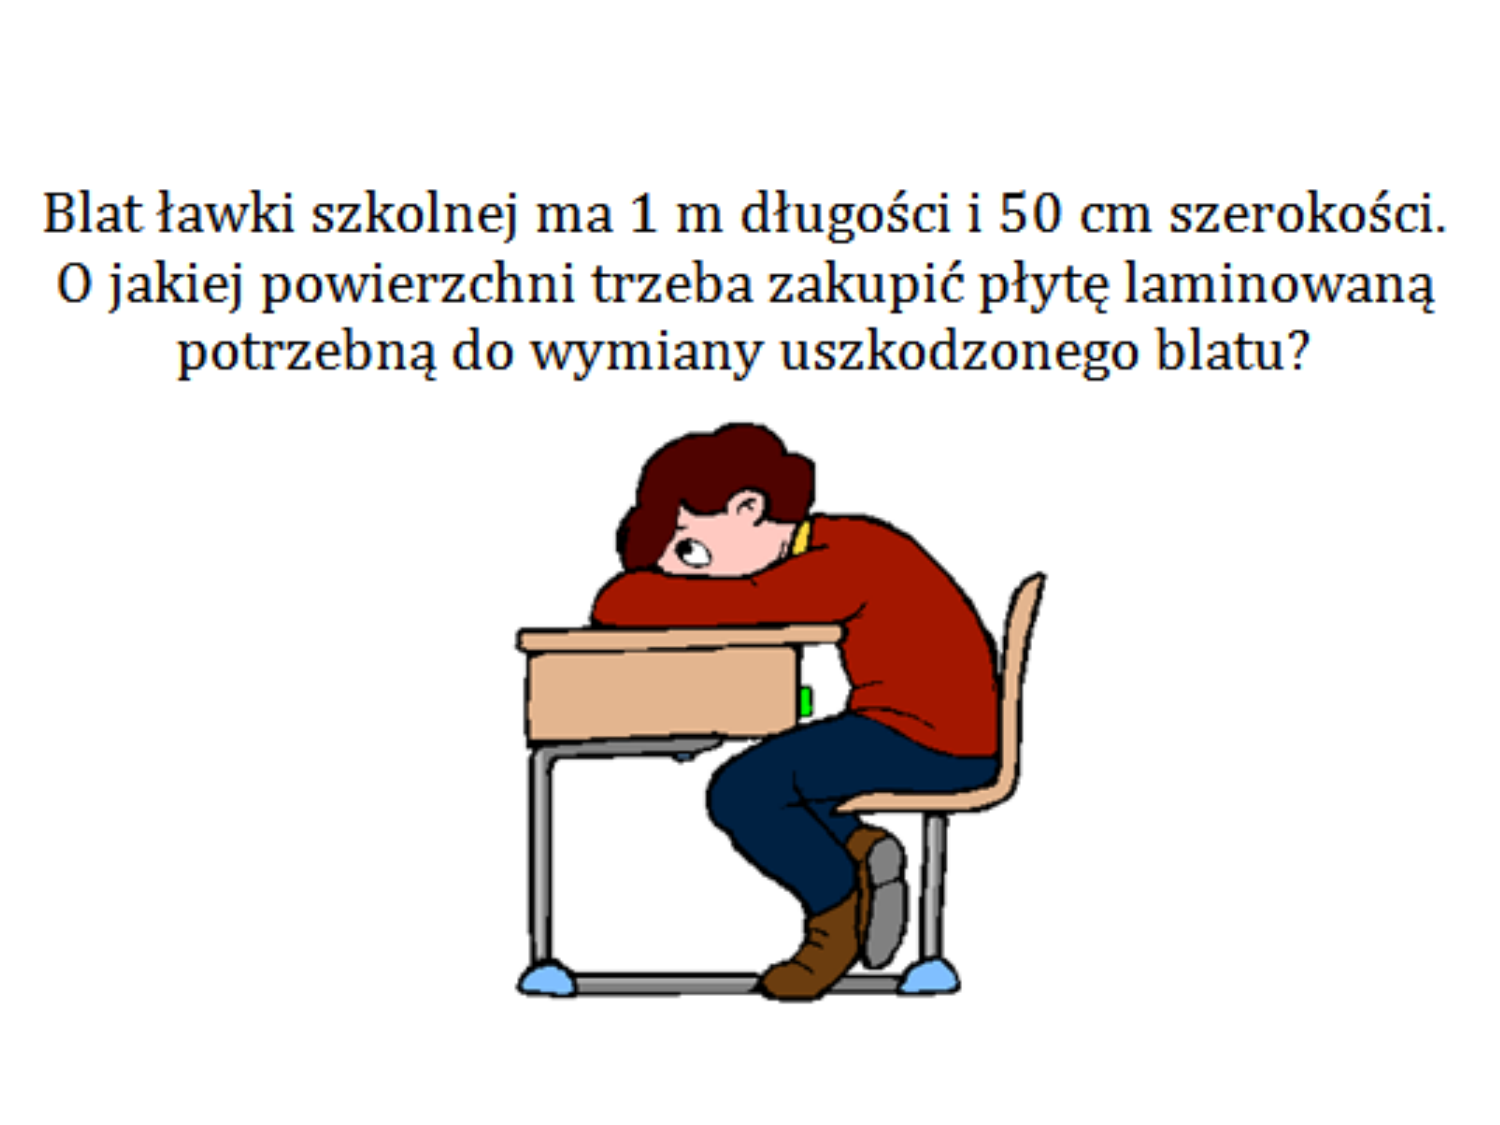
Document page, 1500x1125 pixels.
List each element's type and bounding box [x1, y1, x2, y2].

picture [17, 160, 1489, 1036]
